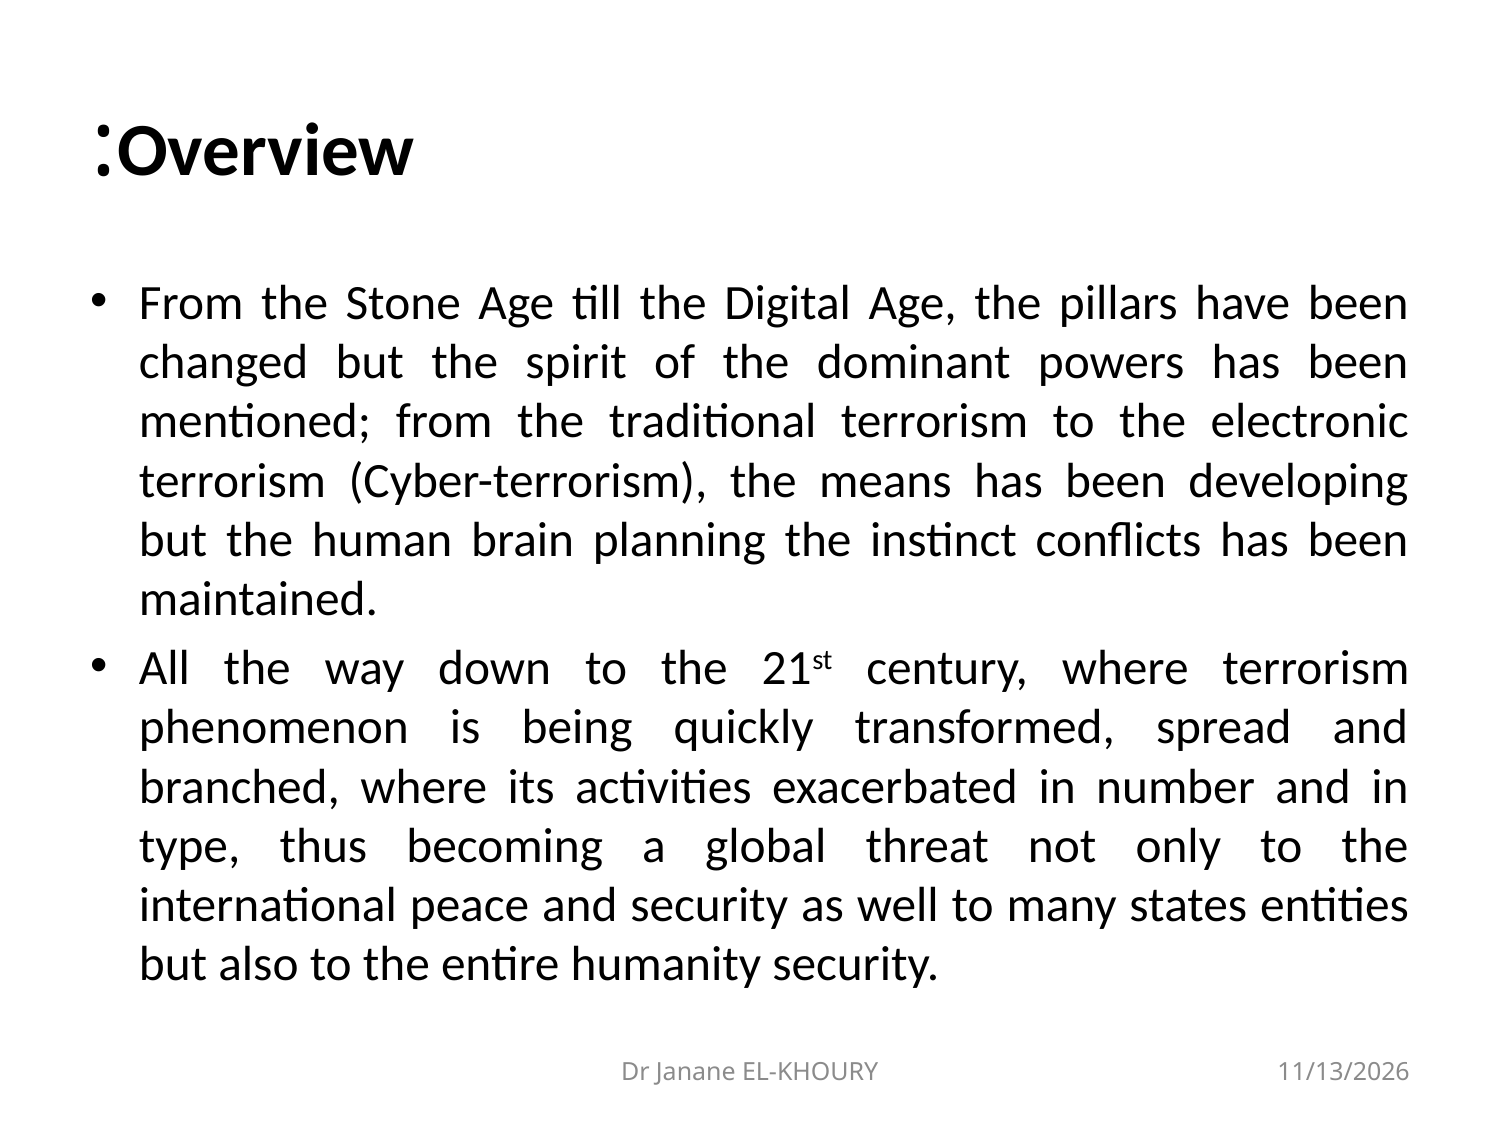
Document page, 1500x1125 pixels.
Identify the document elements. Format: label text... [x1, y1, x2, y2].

footer Dr Janane EL-KHOURY [512, 1042, 988, 1103]
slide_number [1074, 1042, 1425, 1103]
title Overview: [75, 45, 1425, 233]
list From the Stone Age till the Digital Age, the pillars have been changed but the spirit of the dominant powers has been mentioned; from the traditional terrorism to the electronic terrorism (Cyber-terrorism), the means has been developing but the human brain planning the instinct conflicts has been maintained. All the way down to the 21st century, where terrorism phenomenon is being quickly transformed, spread and branched, where its activities exacerbated in number and in type, thus becoming a global threat not only to the international peace and security as well to many states entities but also to the entire humanity security. [75, 262, 1425, 1005]
